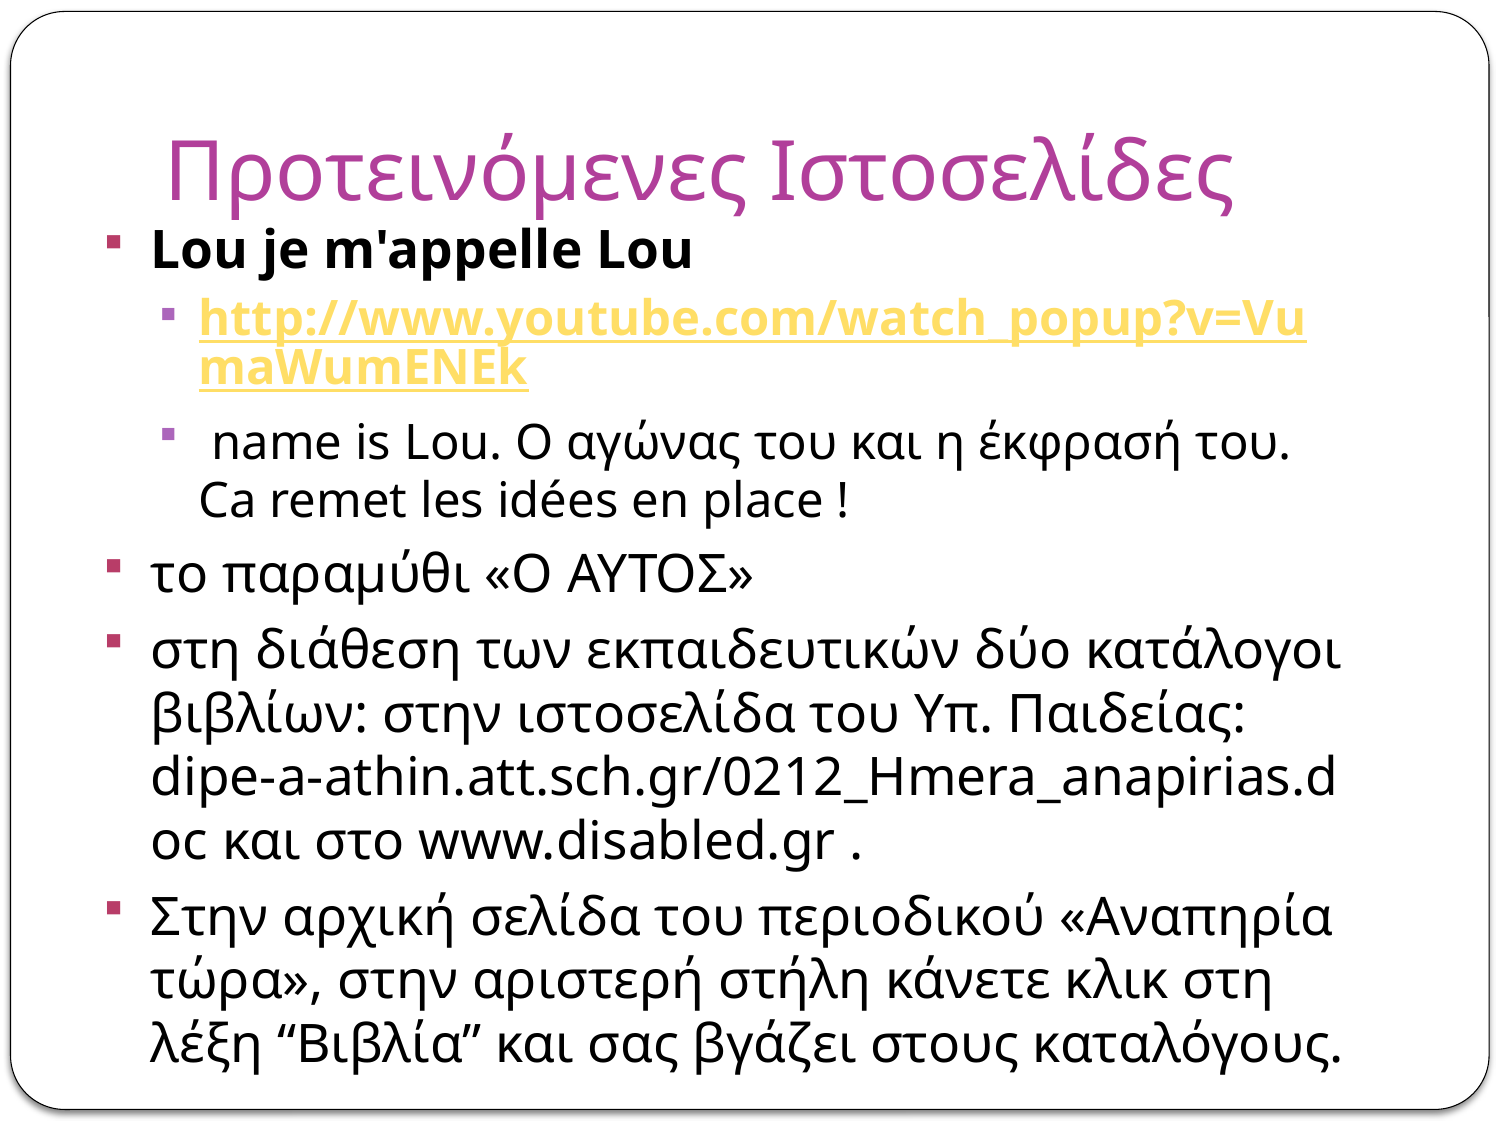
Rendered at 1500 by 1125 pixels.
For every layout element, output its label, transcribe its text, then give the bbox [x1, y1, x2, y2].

list Lou je m'appelle Lou http://www.youtube.com/watch_popup?v=VumaWumENEk name is Lou. Ο αγώνας του και η έκφρασή του. Ca remet les idées en place ! το παραμύθι «Ο ΑΥΤΟΣ» στη διάθεση των εκπαιδευτικών δύο κατάλογοι βιβλίων: στην ιστοσελίδα του Υπ. Παιδείας: dipe-a-athin.att.sch.gr/0212_Hmera_anapirias.doc και στο www.disabled.gr . Στην αρχική σελίδα του περιοδικού «Αναπηρία τώρα», στην αριστερή στήλη κάνετε κλικ στη λέξη “Βιβλία” και σας βγάζει στους καταλόγους. [88, 208, 1364, 1083]
title Προτεινόμενες Ιστοσελίδες [150, 45, 1425, 233]
